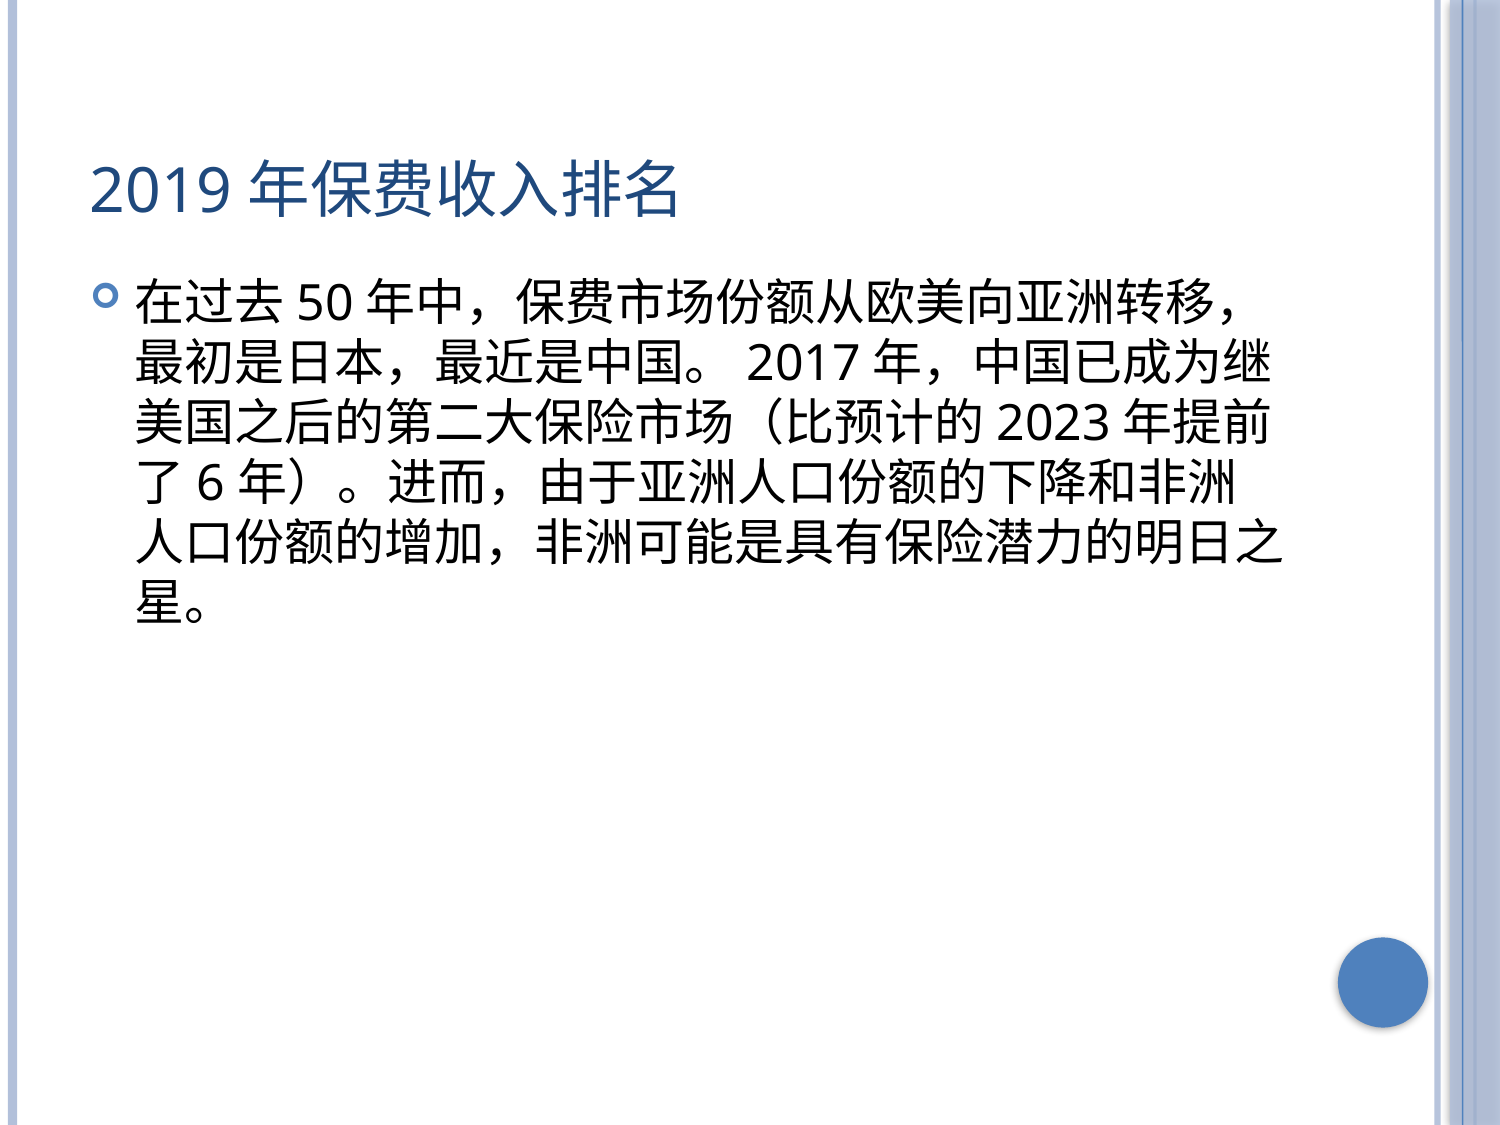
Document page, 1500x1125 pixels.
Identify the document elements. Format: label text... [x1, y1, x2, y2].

title 2019年保费收入排名 [75, 45, 1300, 233]
list 在过去50年中，保费市场份额从欧美向亚洲转移，最初是日本，最近是中国。2017年，中国已成为继美国之后的第二大保险市场（比预计的2023年提前了6年）。进而，由于亚洲人口份额的下降和非洲人口份额的增加，非洲可能是具有保险潜力的明日之星。 [74, 262, 1301, 1063]
